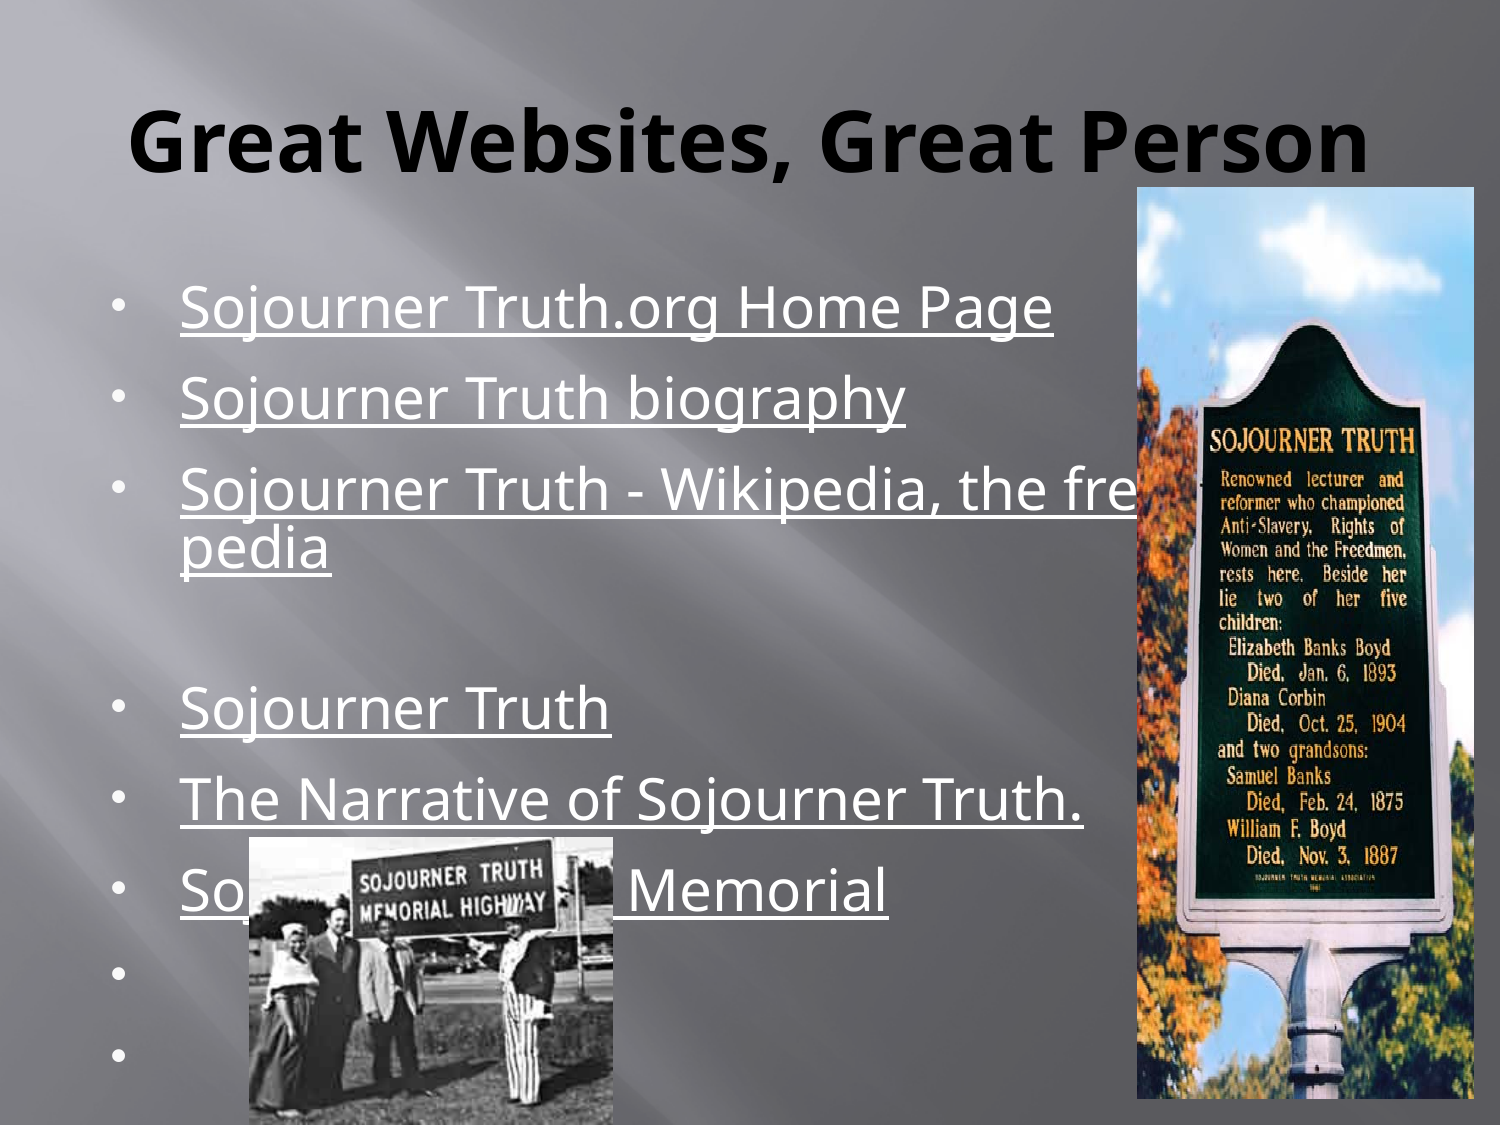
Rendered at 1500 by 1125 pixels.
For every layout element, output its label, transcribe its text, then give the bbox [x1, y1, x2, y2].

list Sojourner Truth.org Home Page Sojourner Truth biography Sojourner Truth - Wikipedia, the free encyclopedia Sojourner Truth The Narrative of Sojourner Truth. Sojourner Truth Memorial [75, 262, 1137, 1035]
title Great Websites, Great Person [75, 45, 1425, 233]
picture [1137, 187, 1474, 1099]
picture [249, 837, 613, 1125]
